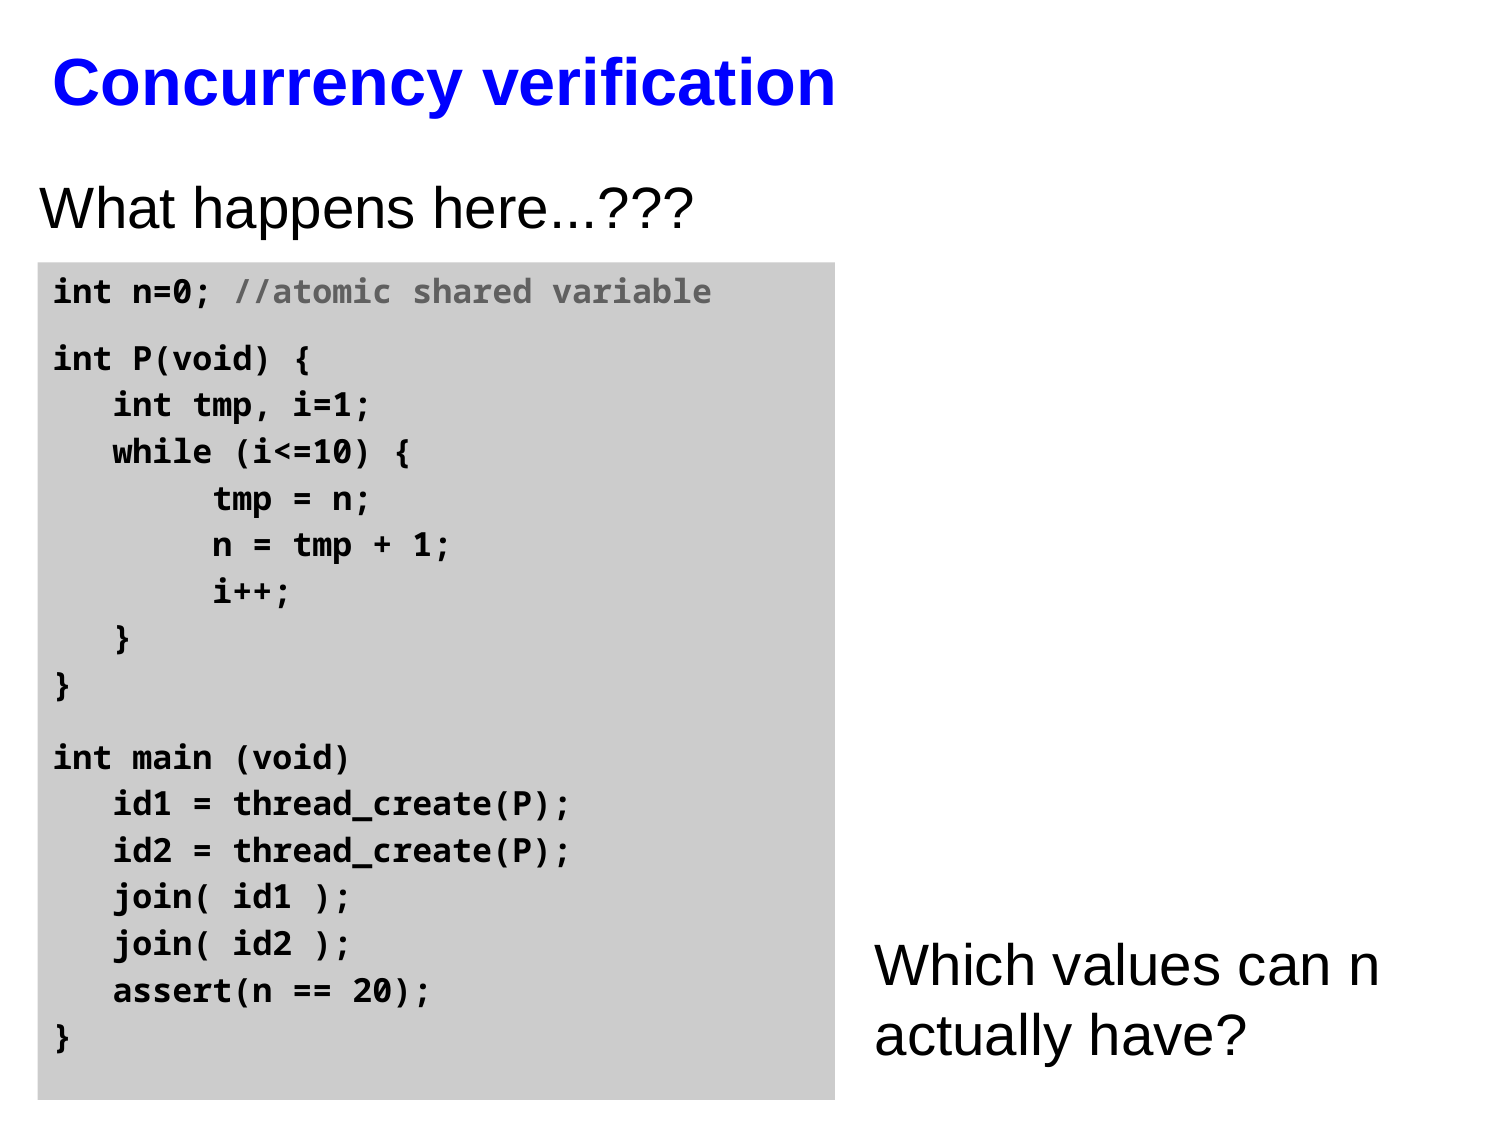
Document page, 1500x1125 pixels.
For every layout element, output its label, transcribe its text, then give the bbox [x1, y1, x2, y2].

text_box Which values can n actually have? [859, 262, 1480, 1067]
text_box int n=0; //atomic shared variable int P(void) { int tmp, i=1; while (i<=10) { tmp = n; n = tmp + 1; i++; } } int main (void) id1 = thread_create(P); id2 = thread_create(P); join( id1 ); join( id2 ); assert(n == 20); } [37, 262, 835, 1100]
list What happens here...??? [24, 162, 1463, 1051]
title Concurrency verification [37, 19, 1476, 138]
